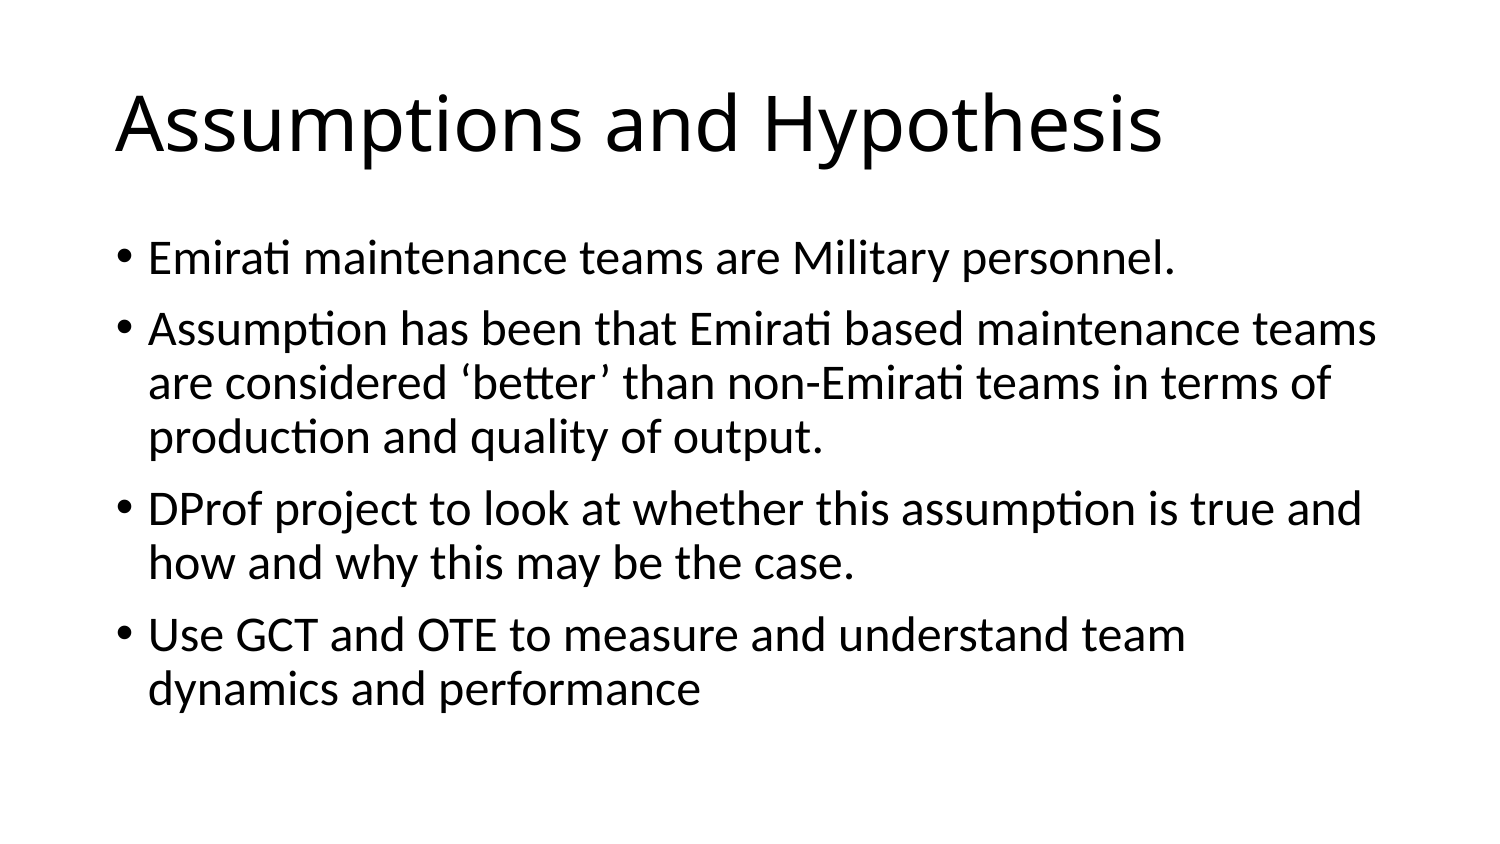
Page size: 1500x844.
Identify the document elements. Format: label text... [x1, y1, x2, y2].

list Emirati maintenance teams are Military personnel. Assumption has been that Emirati based maintenance teams are considered ‘better’ than non-Emirati teams in terms of production and quality of output. DProf project to look at whether this assumption is true and how and why this may be the case. Use GCT and OTE to measure and understand team dynamics and performance [103, 224, 1397, 760]
title Assumptions and Hypothesis [103, 44, 1397, 208]
